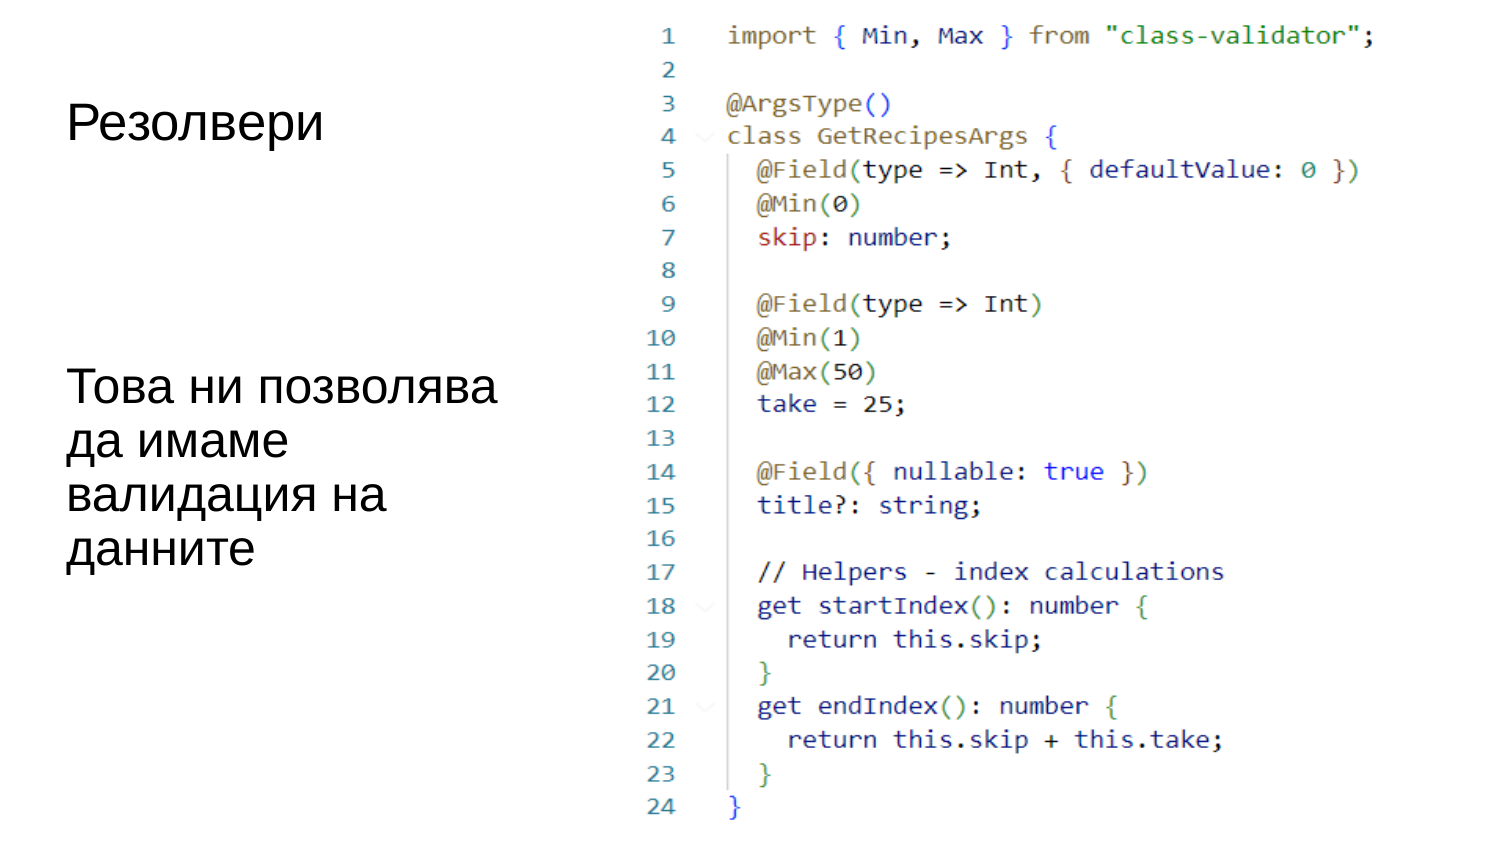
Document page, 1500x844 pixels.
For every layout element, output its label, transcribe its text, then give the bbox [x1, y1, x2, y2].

picture [617, 17, 1397, 827]
title Резолвери [51, 72, 419, 167]
list Това ни позволява да имаме валидация на данните [51, 345, 519, 614]
